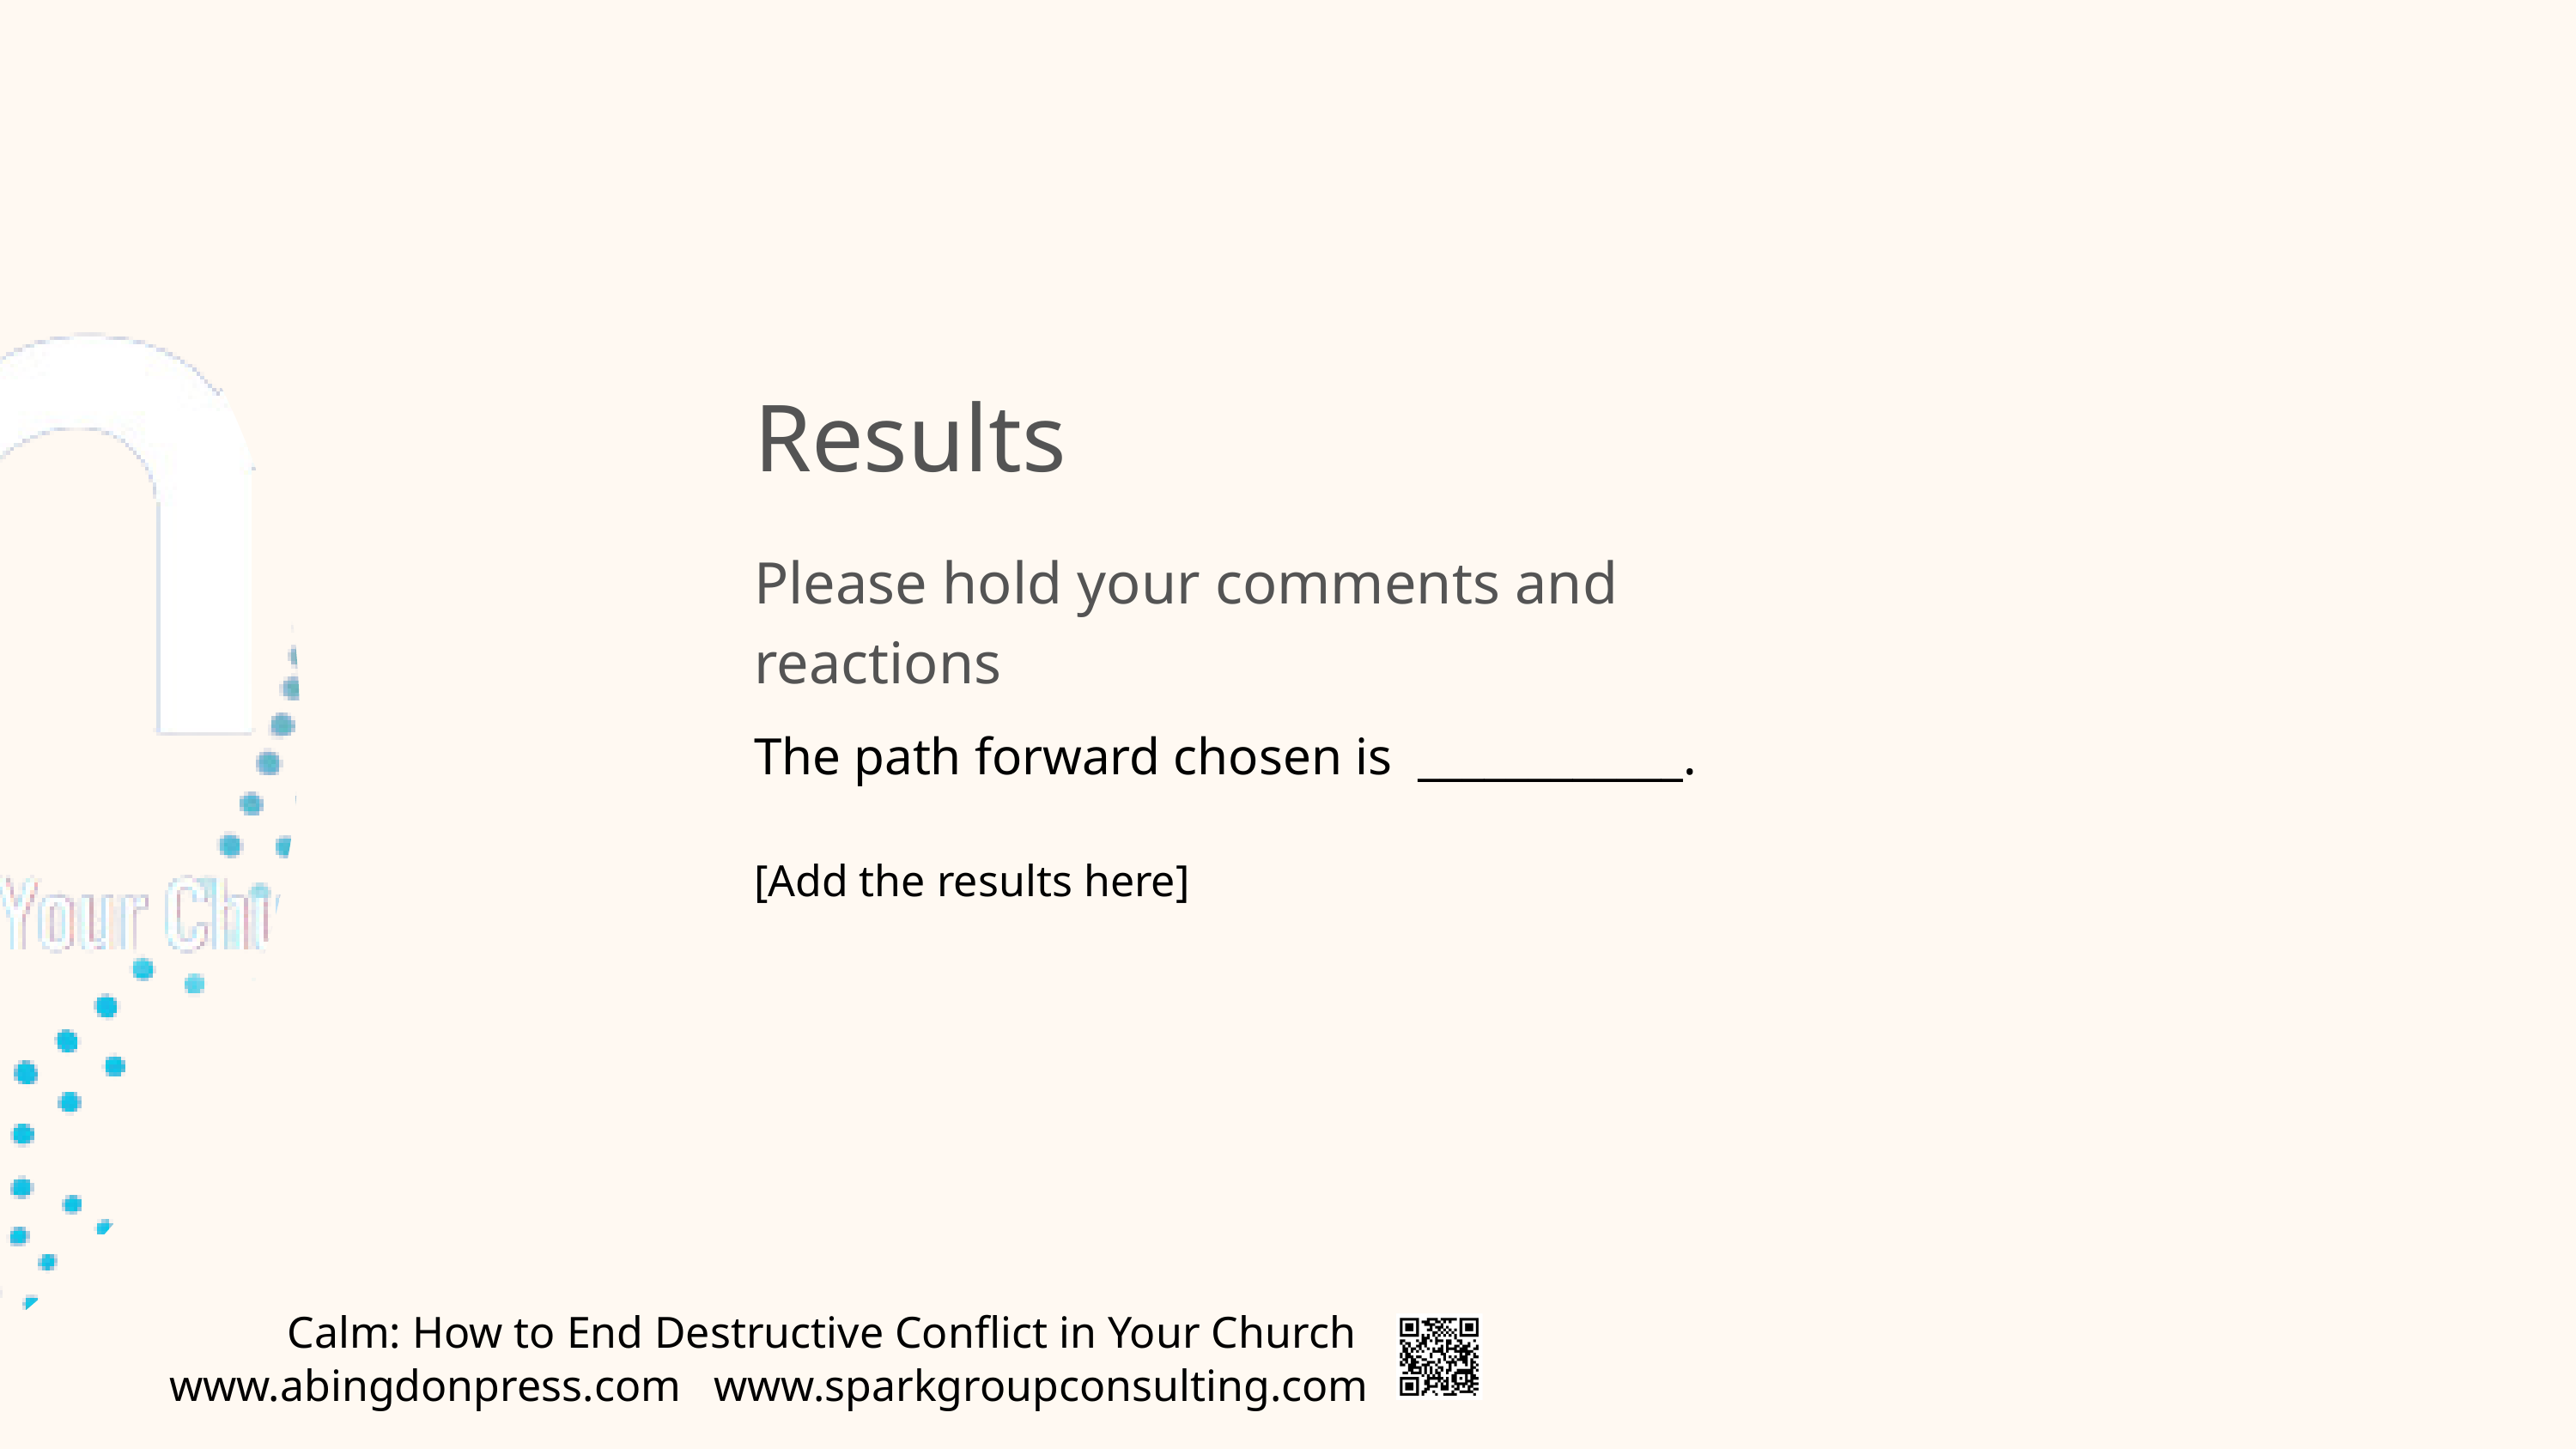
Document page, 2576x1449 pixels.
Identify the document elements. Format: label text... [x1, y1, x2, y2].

text_box www.sparkgroupconsulting.com [714, 1357, 1418, 1410]
text_box Please hold your comments and reactions [754, 535, 1763, 695]
text_box Results [754, 361, 1763, 491]
text_box The path forward chosen is ____________. [Add the results here] [754, 714, 2196, 906]
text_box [0, 0, 301, 1449]
text_box Calm: How to End Destructive Conflict in Your Church [305, 1296, 1475, 1357]
text_box [1418, 1313, 1483, 1400]
text_box www.abingdonpress.com [305, 1357, 714, 1410]
